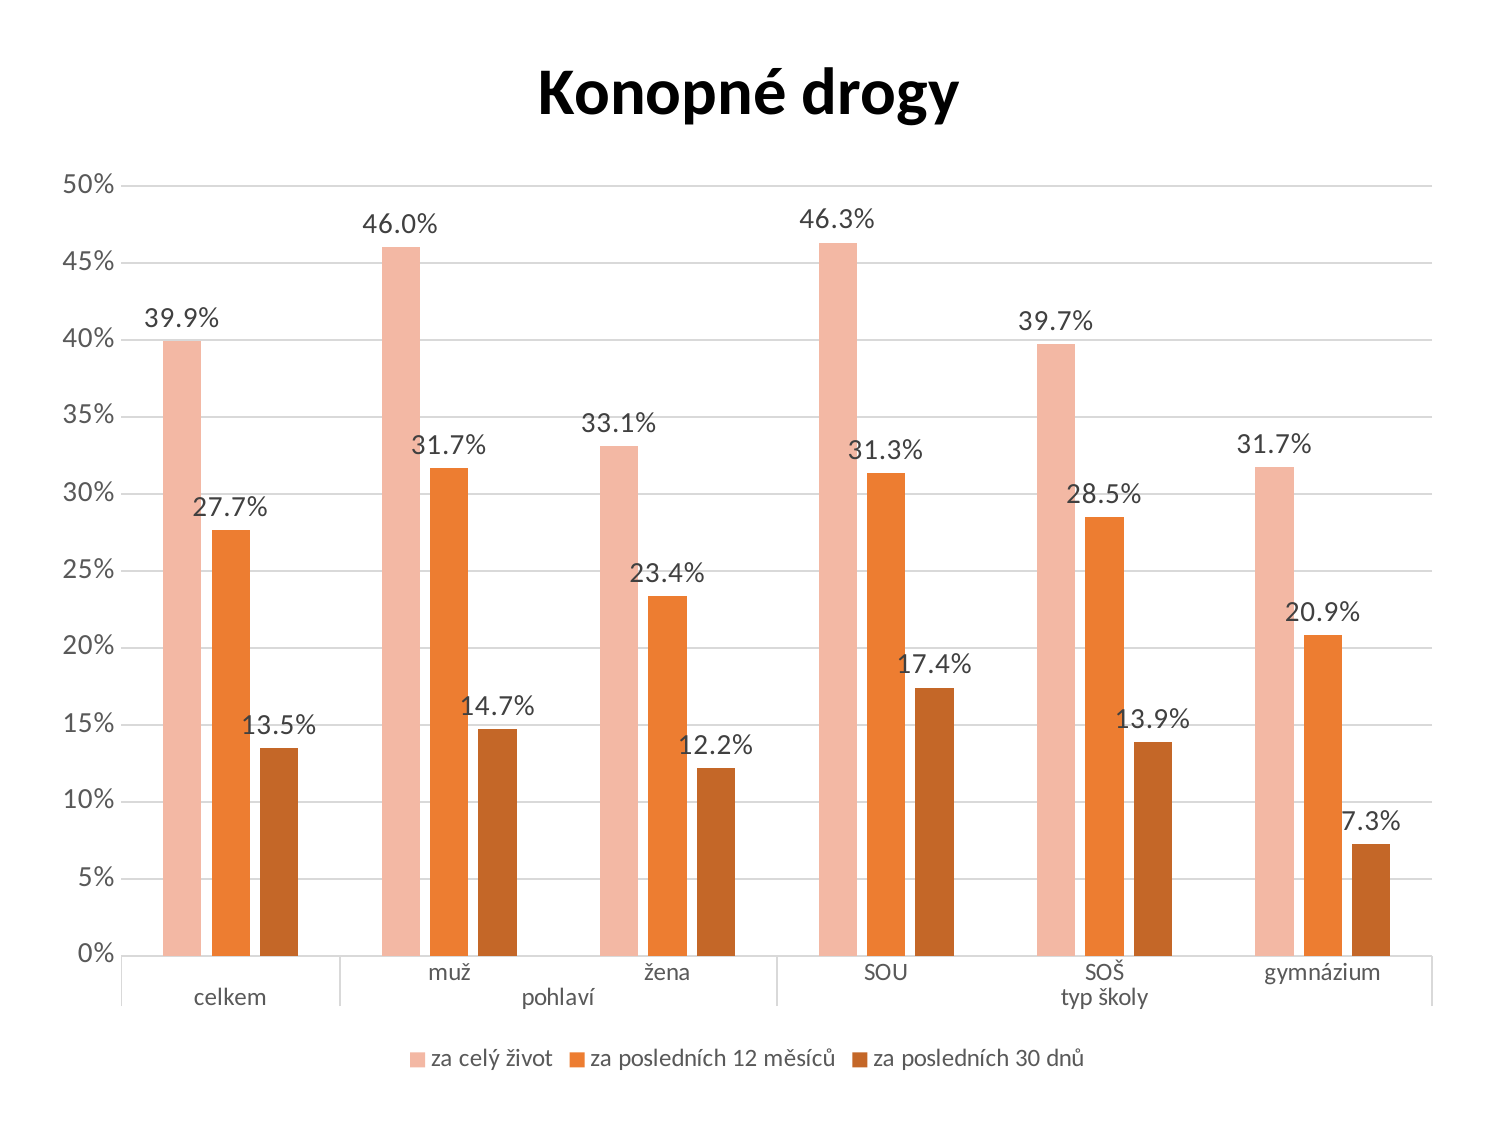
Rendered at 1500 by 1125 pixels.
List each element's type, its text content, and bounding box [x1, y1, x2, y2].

chart [33, 152, 1461, 1079]
text_box Konopné drogy [524, 40, 1122, 136]
